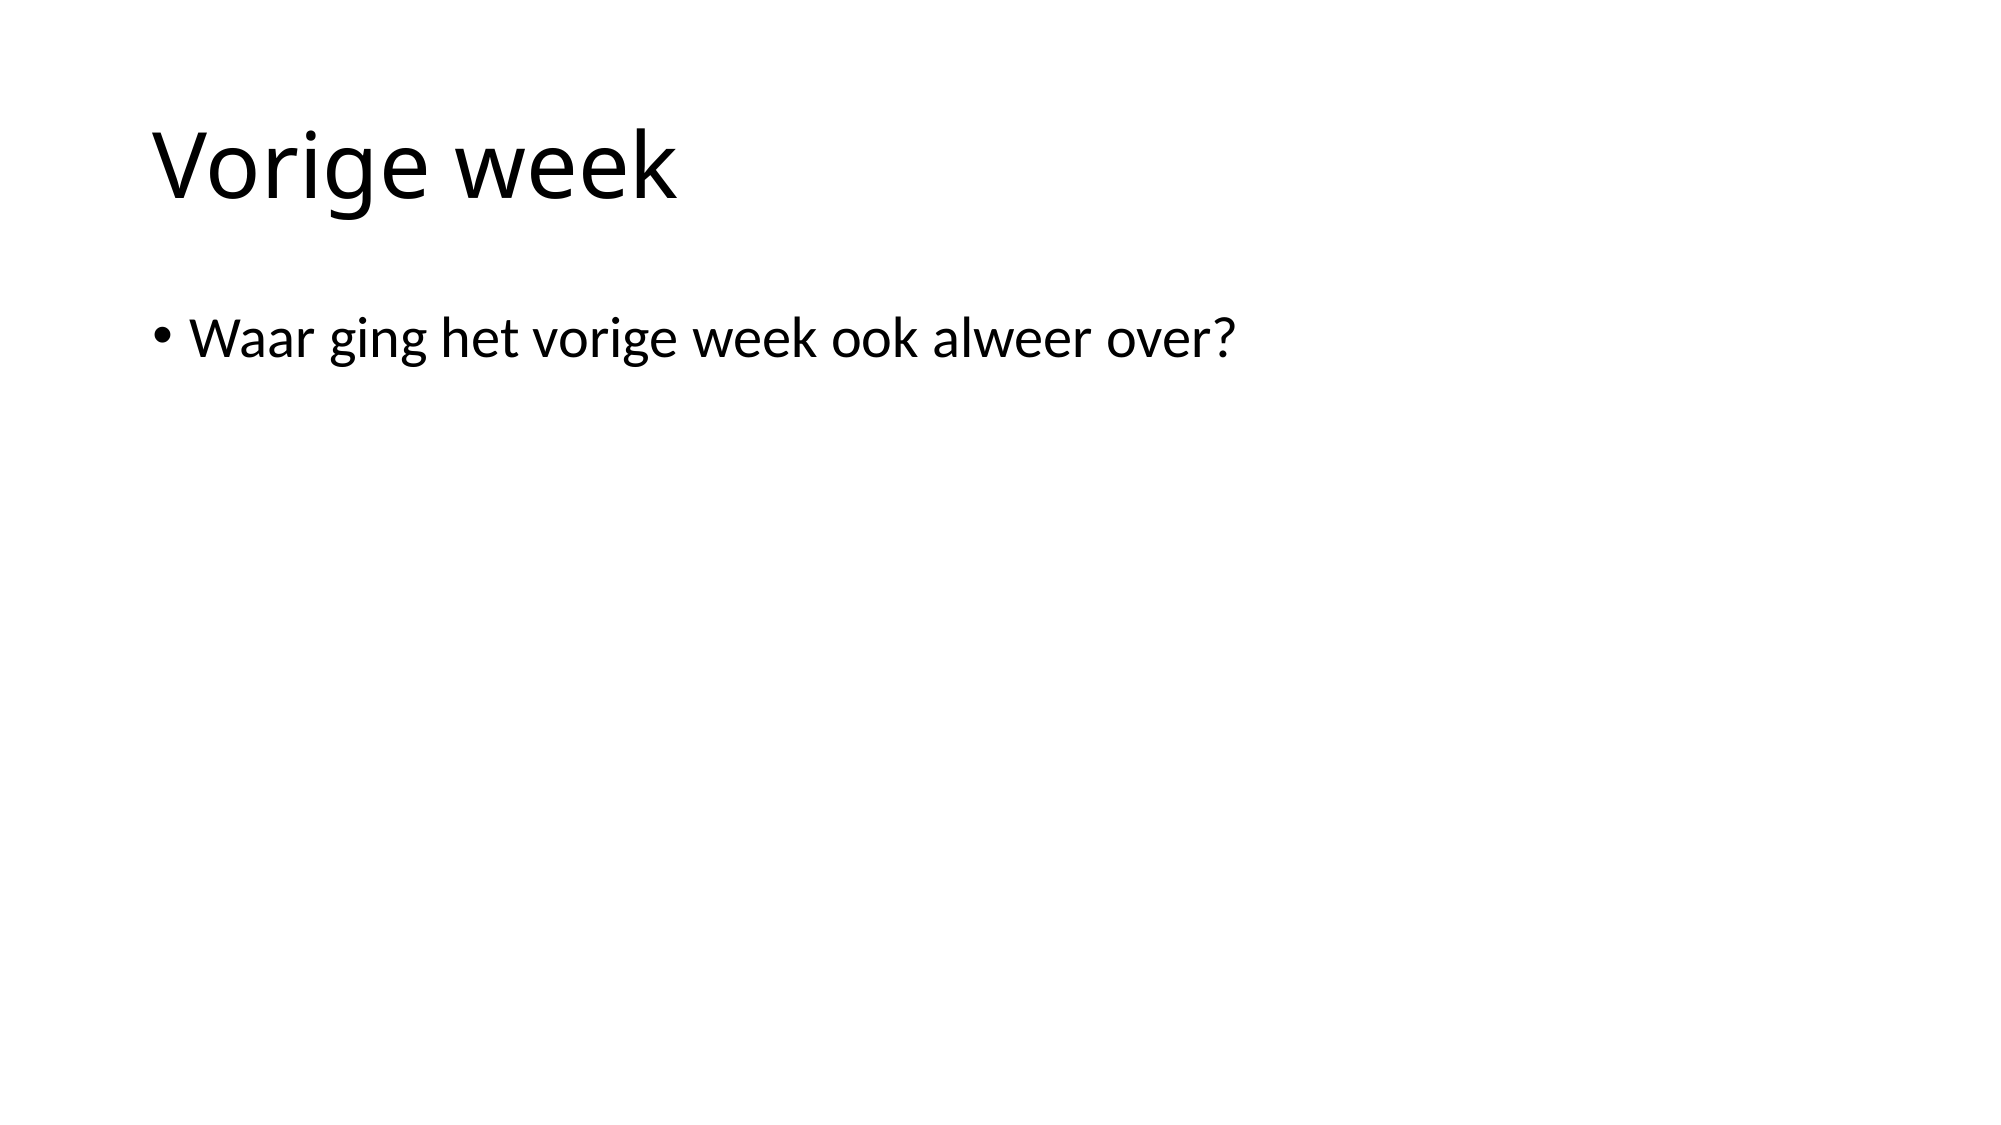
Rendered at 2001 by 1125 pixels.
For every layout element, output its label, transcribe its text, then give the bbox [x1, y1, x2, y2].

list Waar ging het vorige week ook alweer over? [137, 299, 1863, 1014]
title Vorige week [137, 59, 1863, 278]
